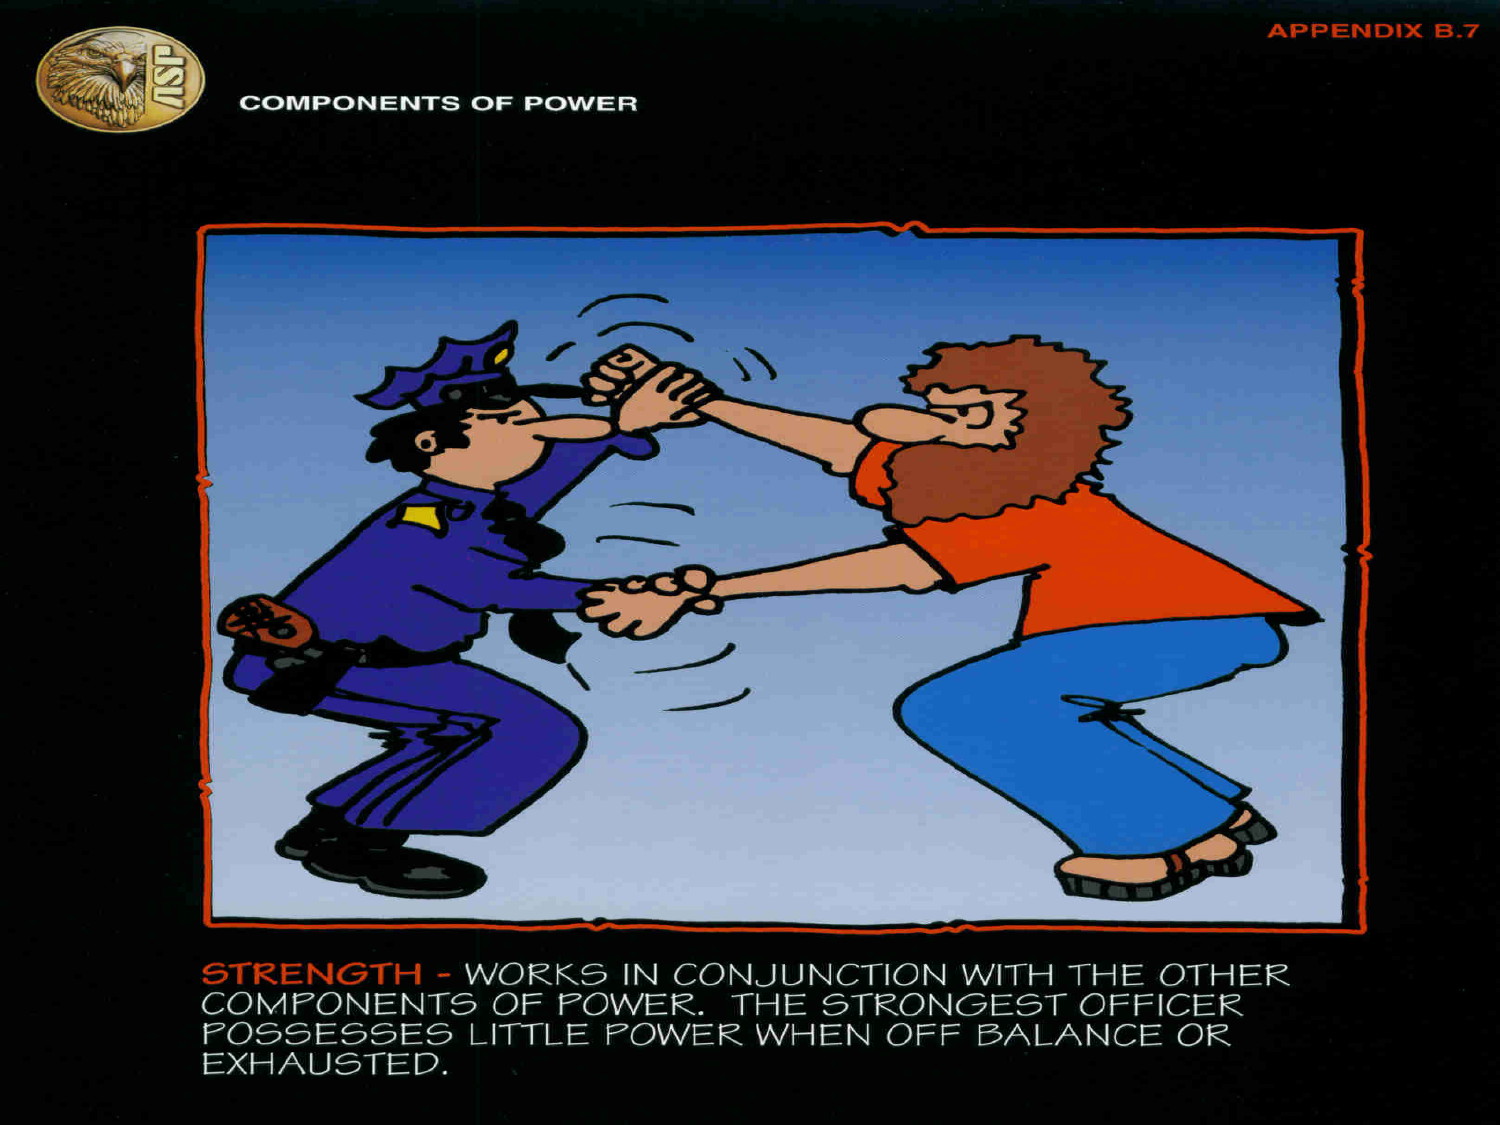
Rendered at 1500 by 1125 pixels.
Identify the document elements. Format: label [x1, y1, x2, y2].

list [0, 0, 1500, 1125]
